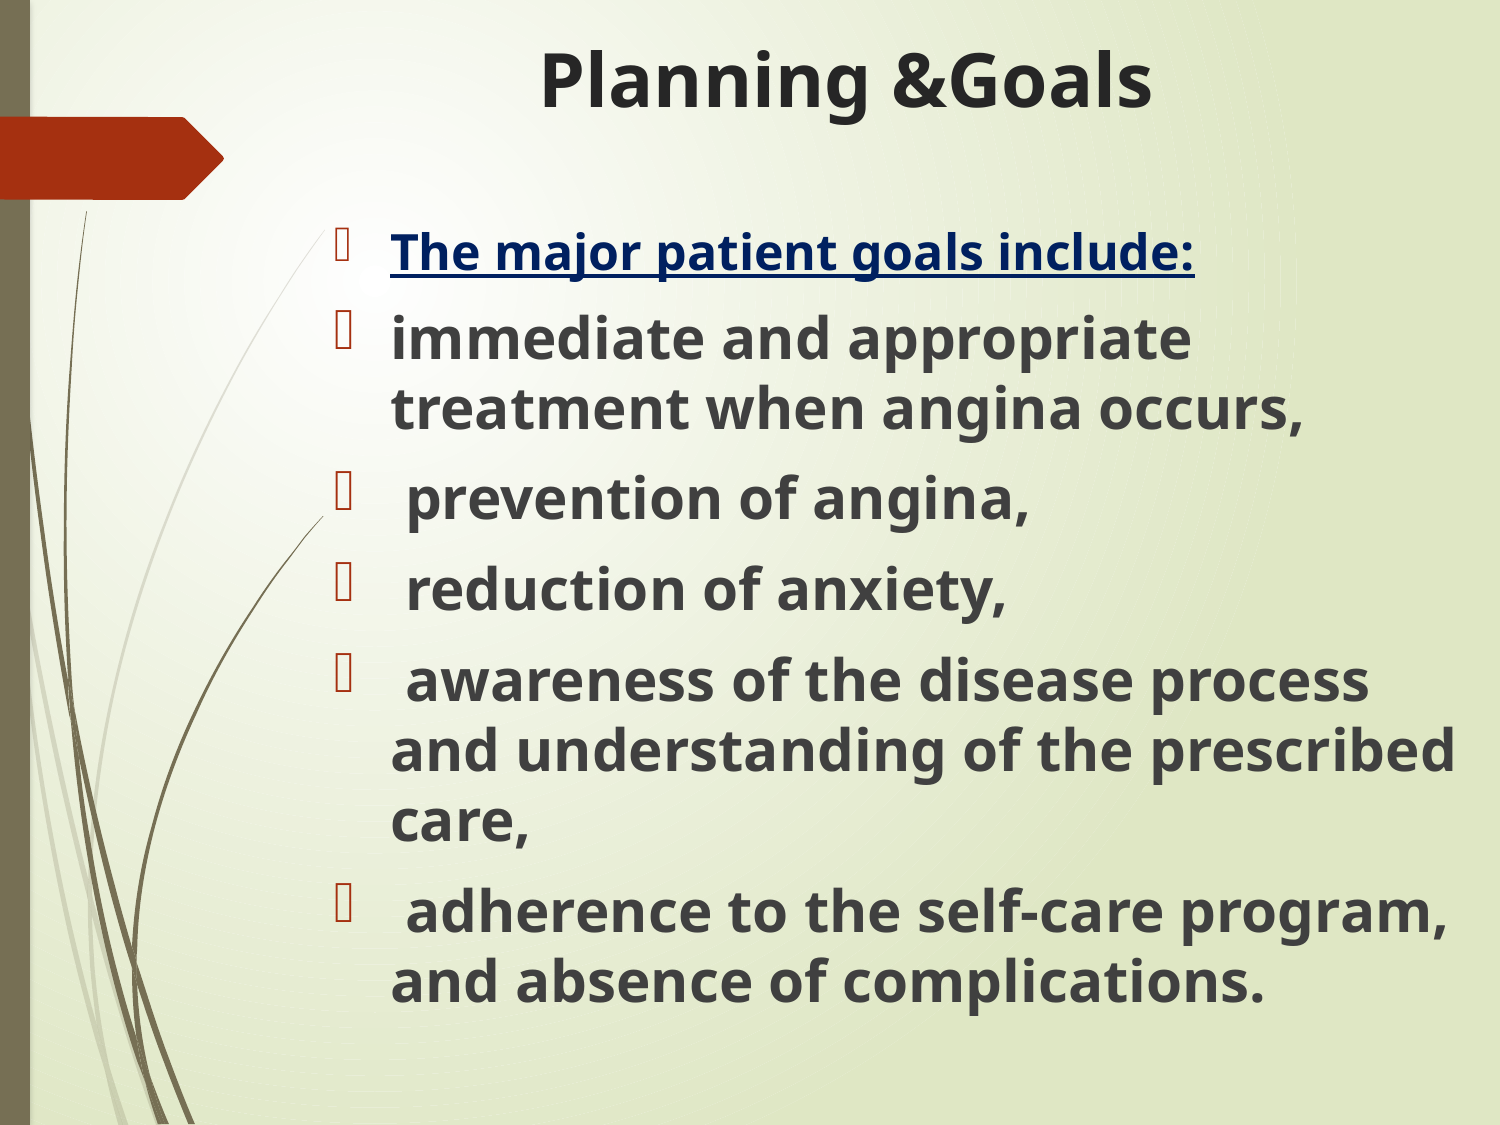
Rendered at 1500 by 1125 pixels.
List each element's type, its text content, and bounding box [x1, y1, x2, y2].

list The major patient goals include: immediate and appropriate treatment when angina occurs, prevention of angina, reduction of anxiety, awareness of the disease process and understanding of the prescribed care, adherence to the self-care program, and absence of complications. [318, 212, 1500, 1125]
title Planning &Goals [249, 24, 1463, 213]
